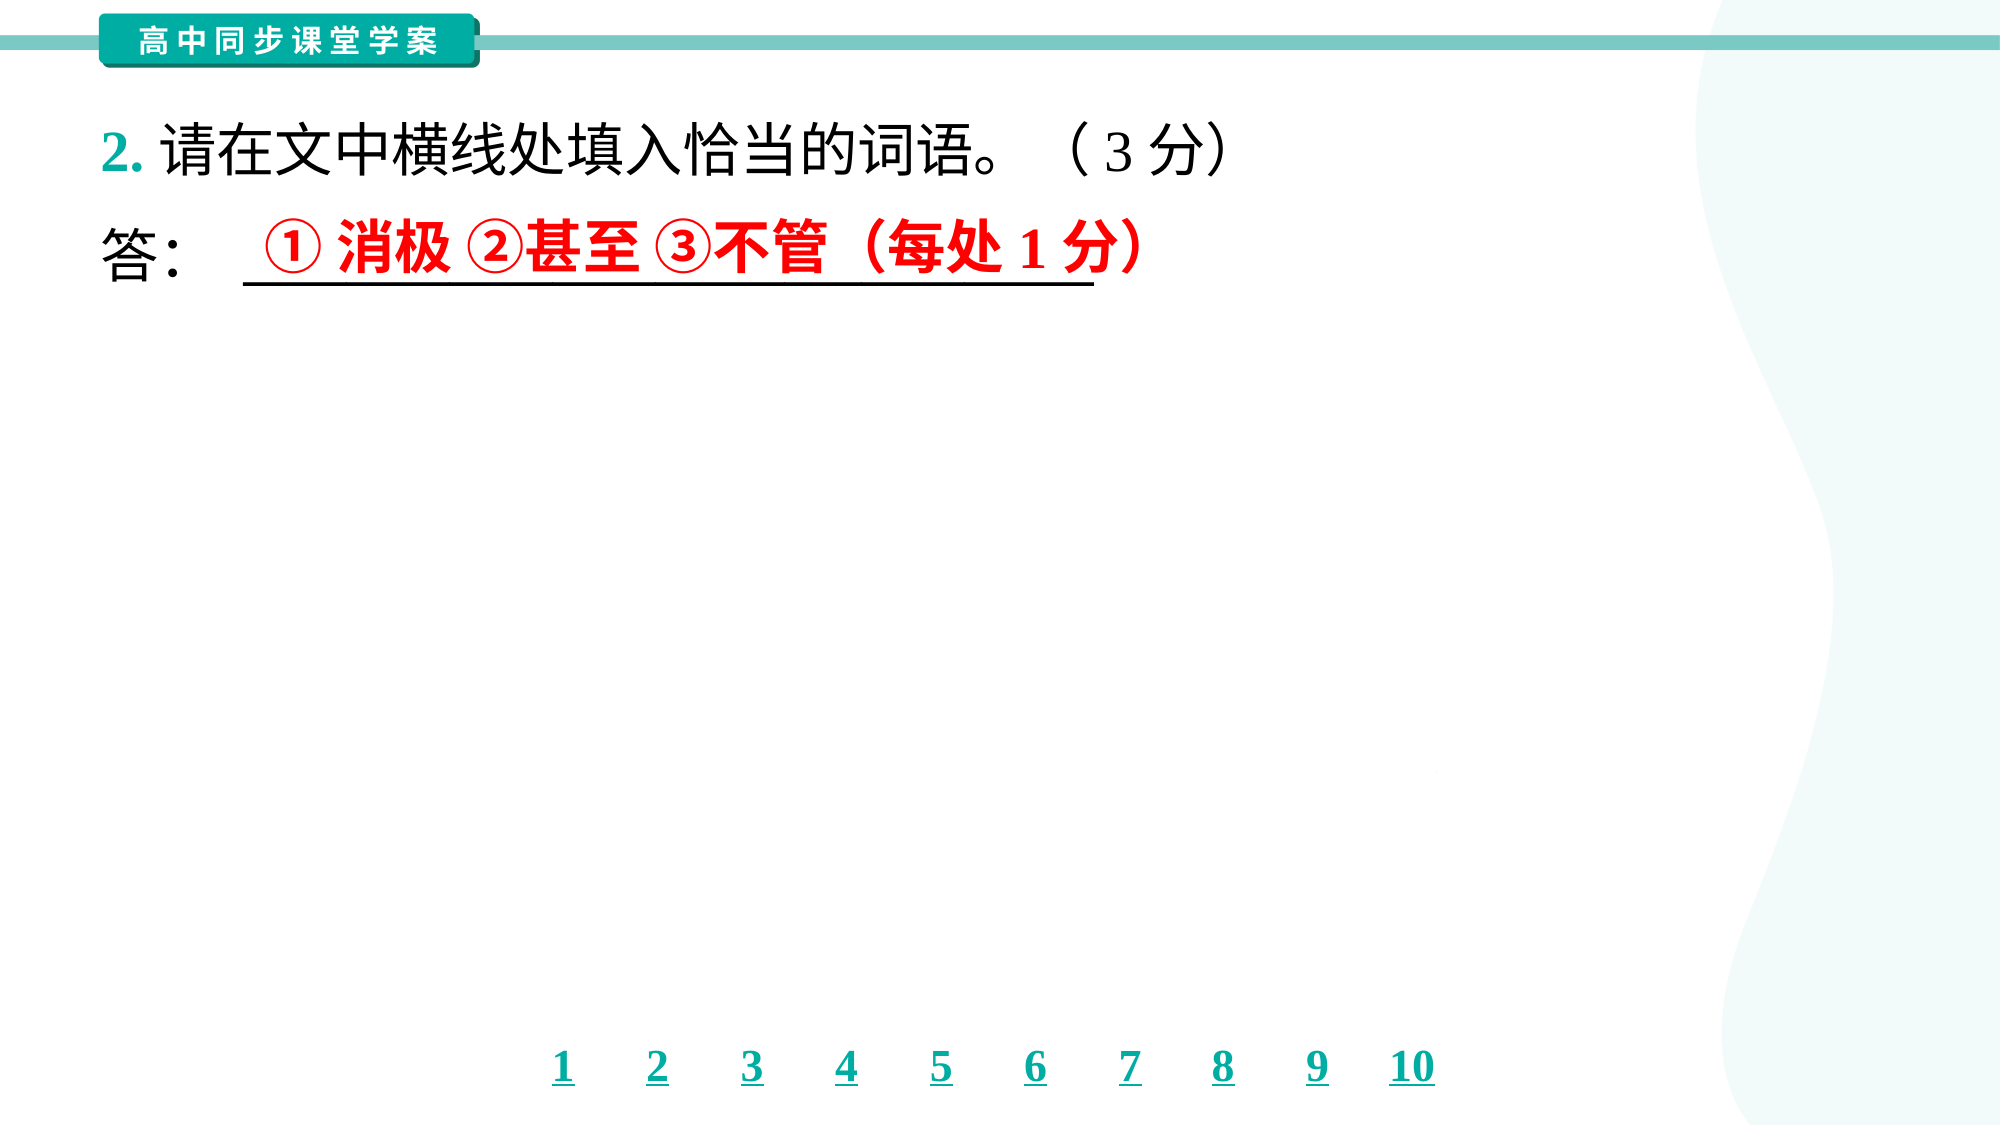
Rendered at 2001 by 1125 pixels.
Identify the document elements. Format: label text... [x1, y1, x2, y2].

picture [0, 0, 2000, 1125]
text_box 2.请在文中横线处填入恰当的词语。（3分） 答： _________________________________ [100, 76, 1899, 290]
text_box ①消极 ②甚至 ③不管（每处1分） [245, 178, 1197, 281]
